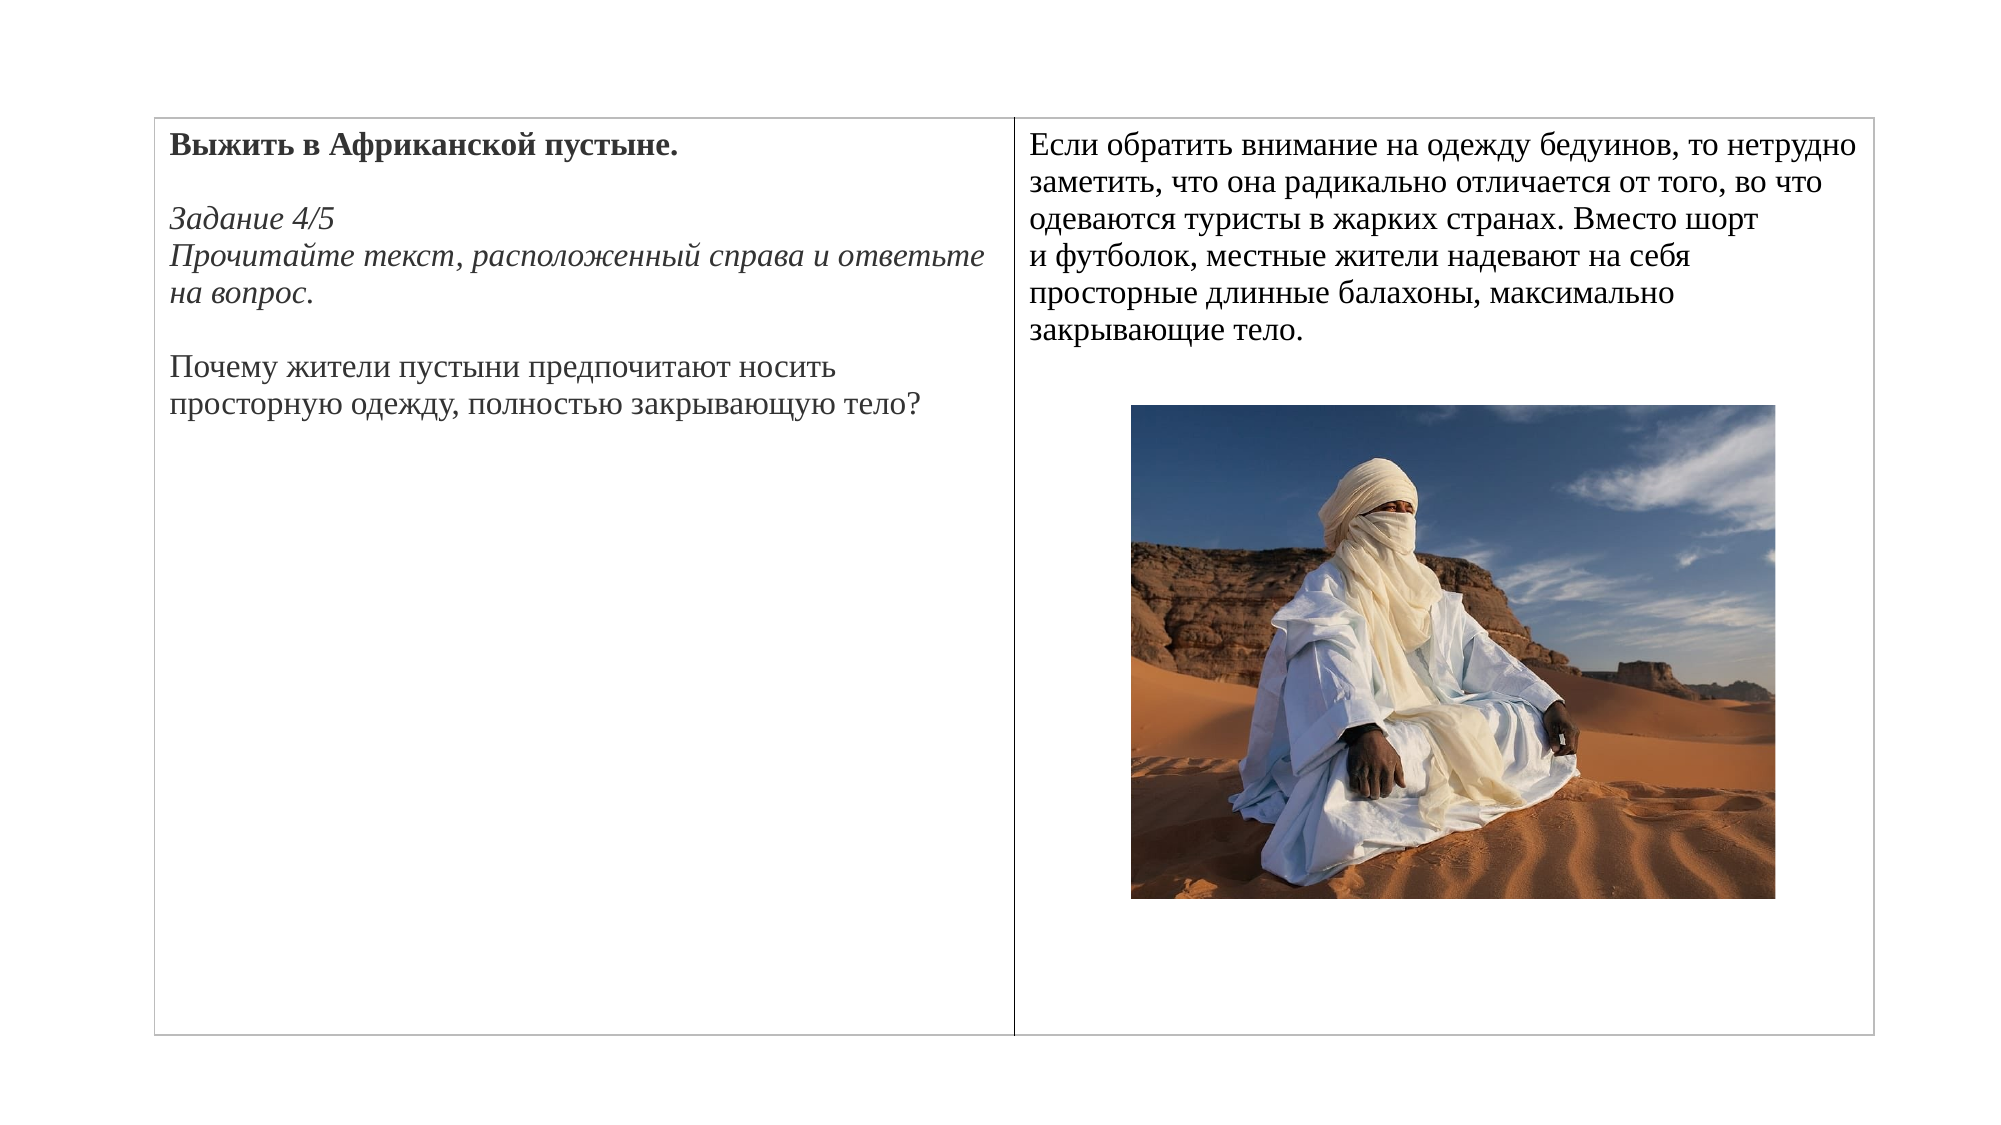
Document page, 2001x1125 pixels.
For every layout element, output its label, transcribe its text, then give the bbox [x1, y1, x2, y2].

table_header Выжить в Африканской пустыне. Задание 4/5 Прочитайте текст, расположенный справа и ответьте на вопрос. Почему жители пустыни предпочитают носить просторную одежду, полностью закрывающую тело? [155, 119, 1014, 1034]
picture [1131, 405, 1776, 899]
table_header Если обратить внимание на одежду бедуинов, то нетрудно заметить, что она радикально отличается от того, во что одеваются туристы в жарких странах. Вместо шорт и футболок, местные жители надевают на себя просторные длинные балахоны, максимально закрывающие тело. [1015, 119, 1873, 1034]
